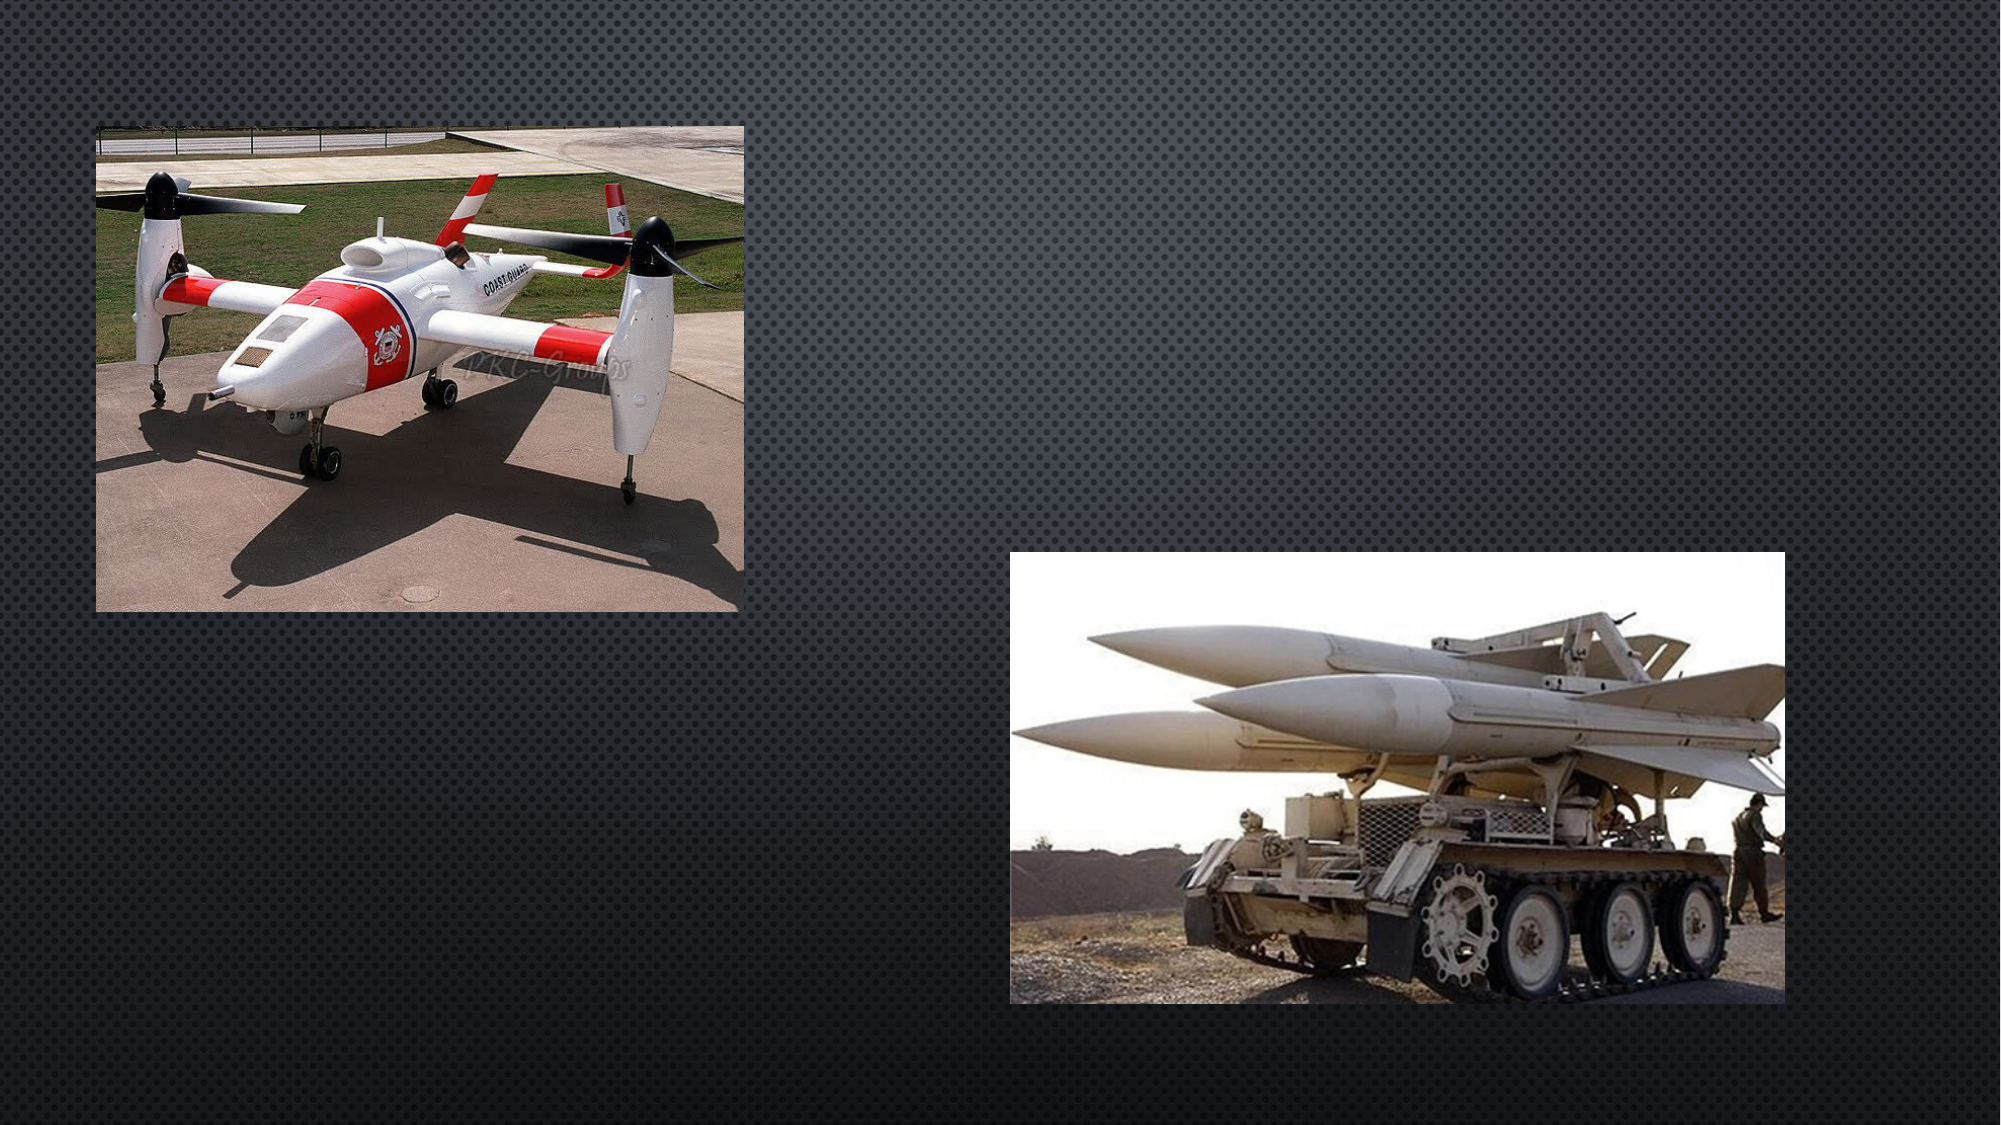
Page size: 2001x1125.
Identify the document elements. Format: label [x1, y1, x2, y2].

picture [1010, 551, 1785, 1004]
picture [95, 125, 744, 613]
